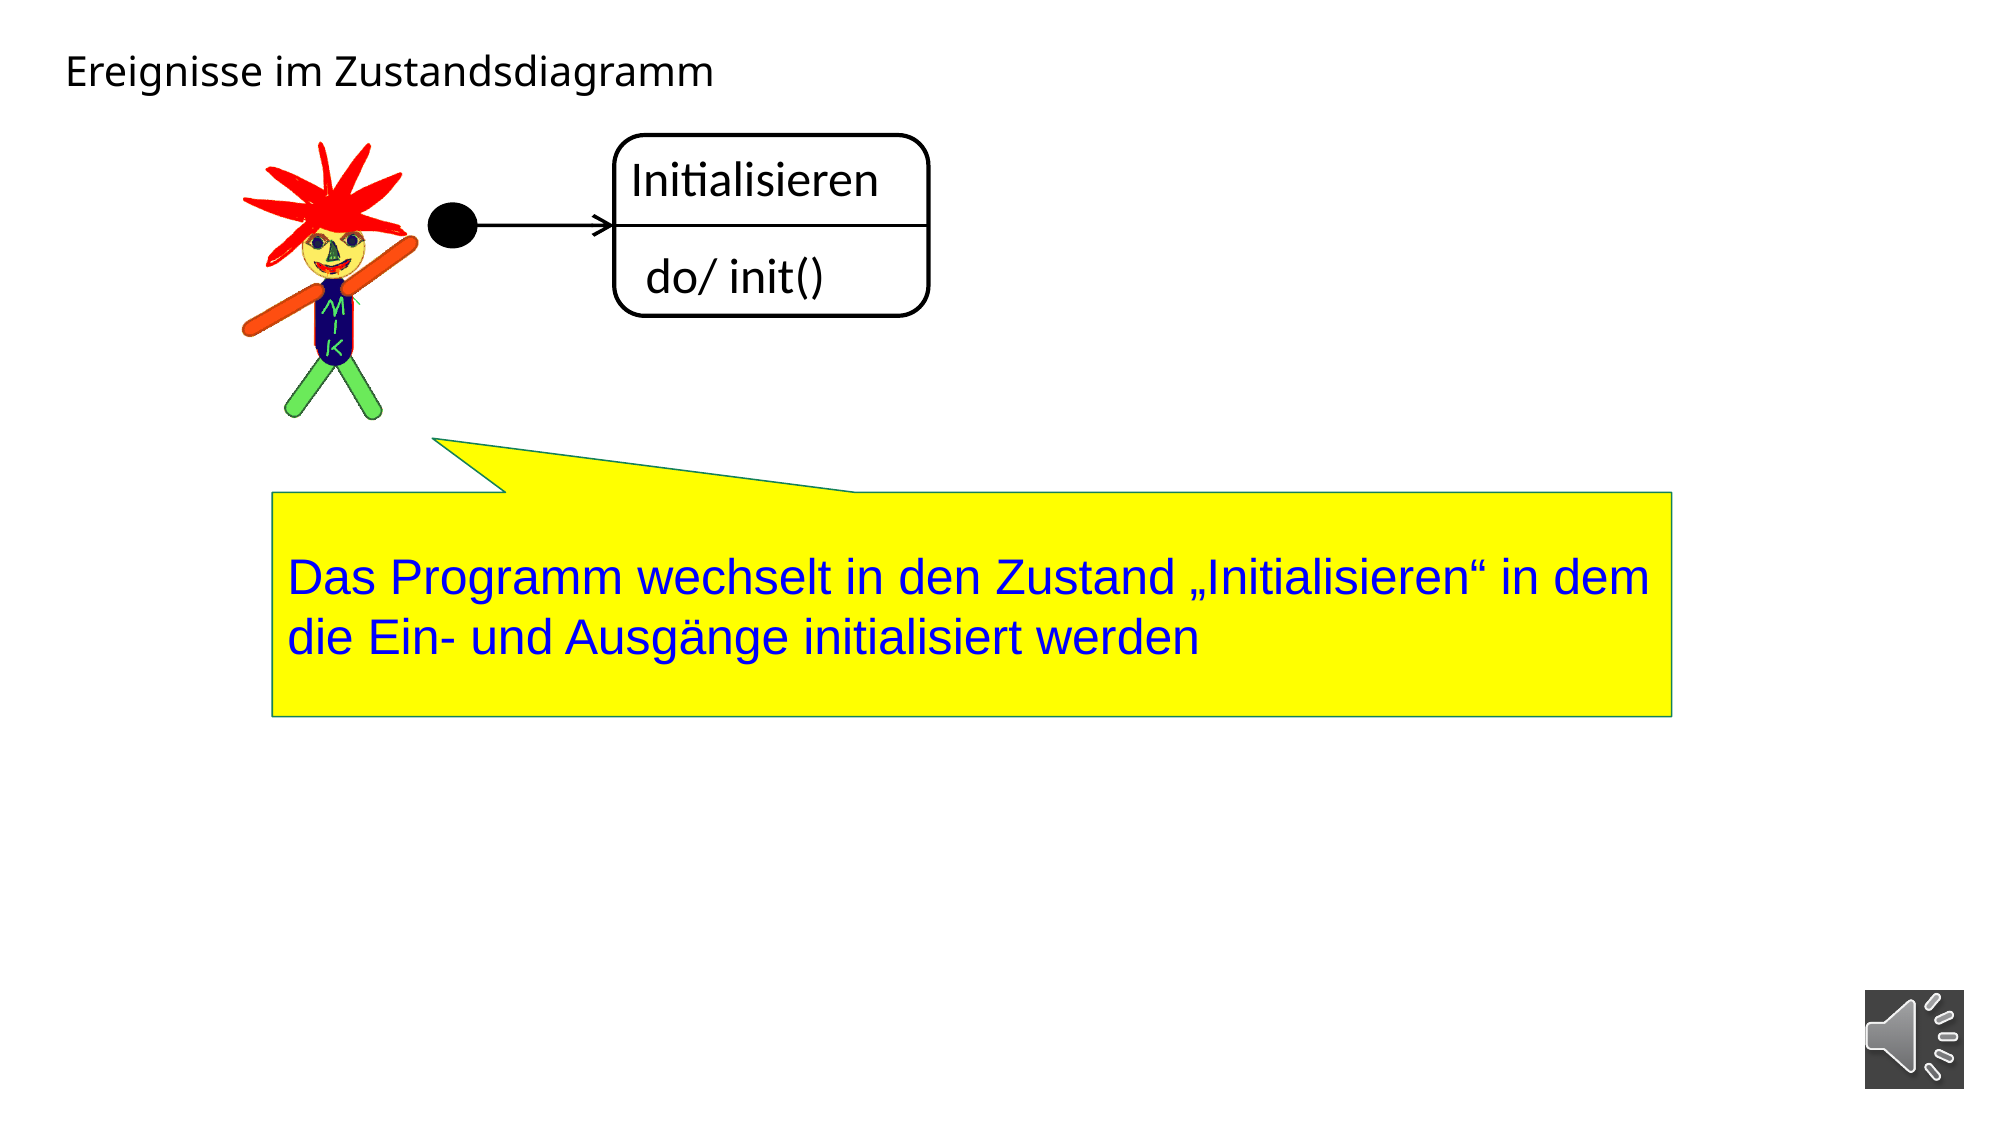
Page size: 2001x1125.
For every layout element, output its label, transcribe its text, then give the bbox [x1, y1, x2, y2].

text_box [475, 135, 929, 316]
text_box [430, 203, 475, 248]
title Ereignisse im Zustandsdiagramm [40, 34, 740, 103]
picture [1864, 989, 1965, 1090]
text_box Das Programm wechselt in den Zustand „Initialisieren“ in dem die Ein- und Ausgänge initialisiert werden [272, 438, 1672, 717]
picture [223, 134, 430, 427]
